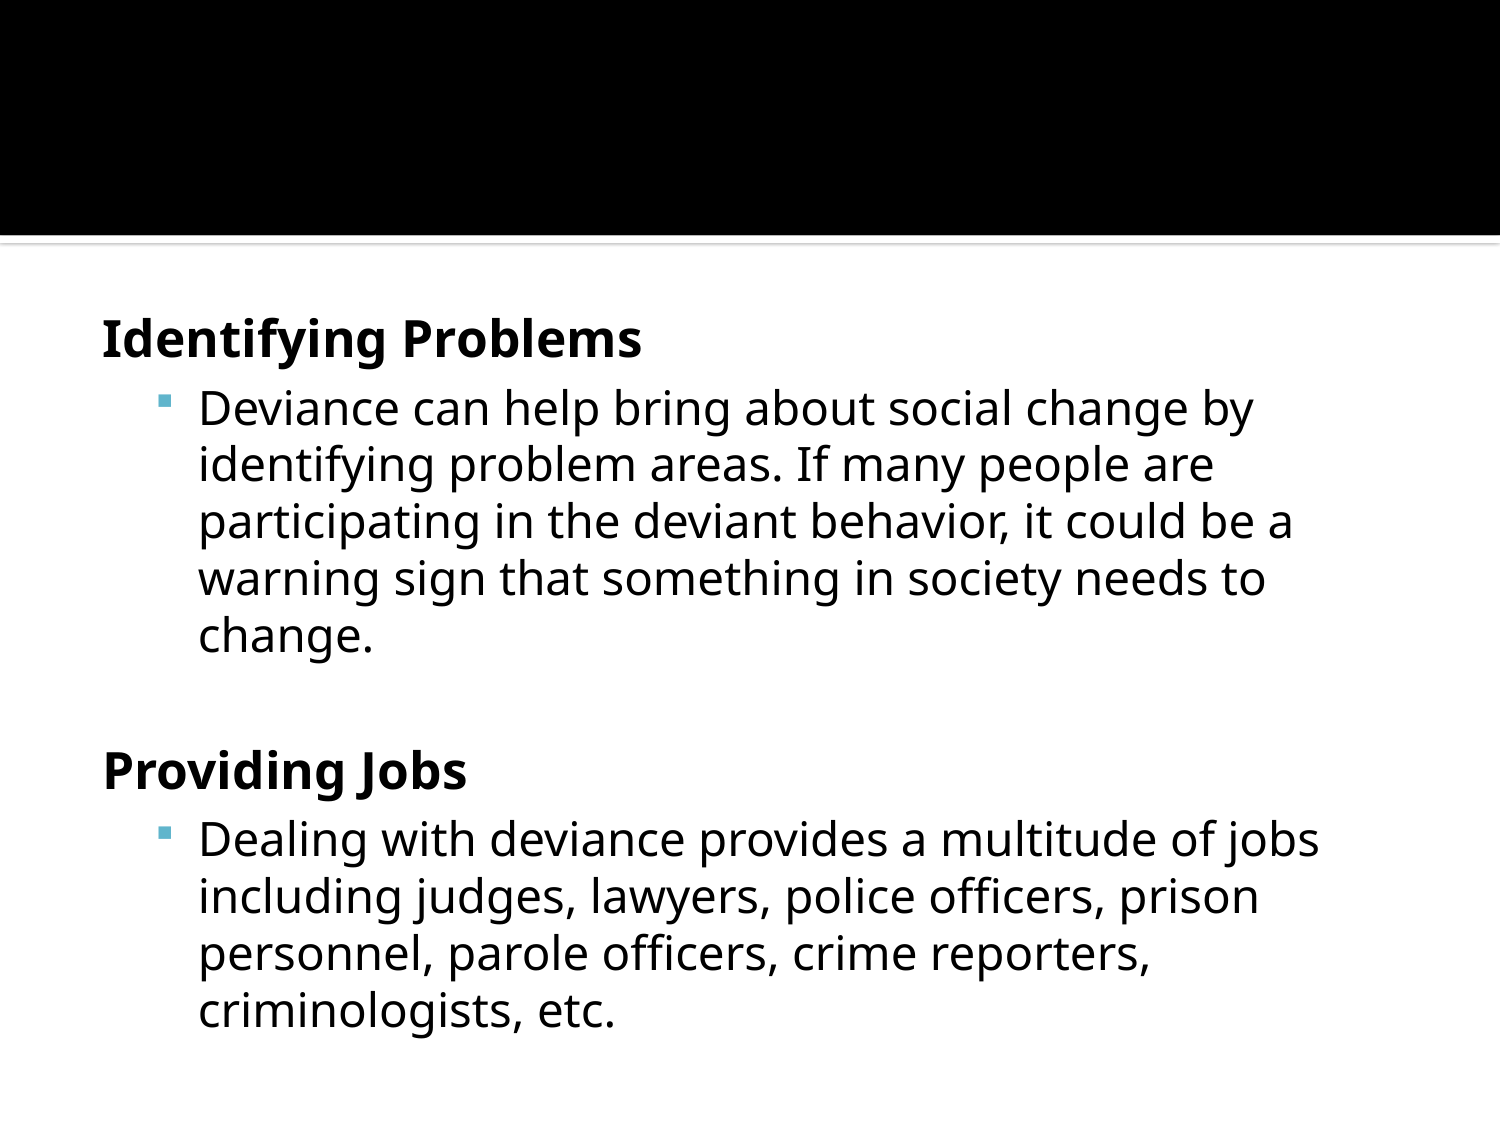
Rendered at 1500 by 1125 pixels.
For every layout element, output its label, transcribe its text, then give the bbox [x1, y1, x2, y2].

list Identifying Problems Deviance can help bring about social change by identifying problem areas. If many people are participating in the deviant behavior, it could be a warning sign that something in society needs to change. Providing Jobs Dealing with deviance provides a multitude of jobs including judges, lawyers, police officers, prison personnel, parole officers, crime reporters, criminologists, etc. [75, 291, 1425, 1050]
